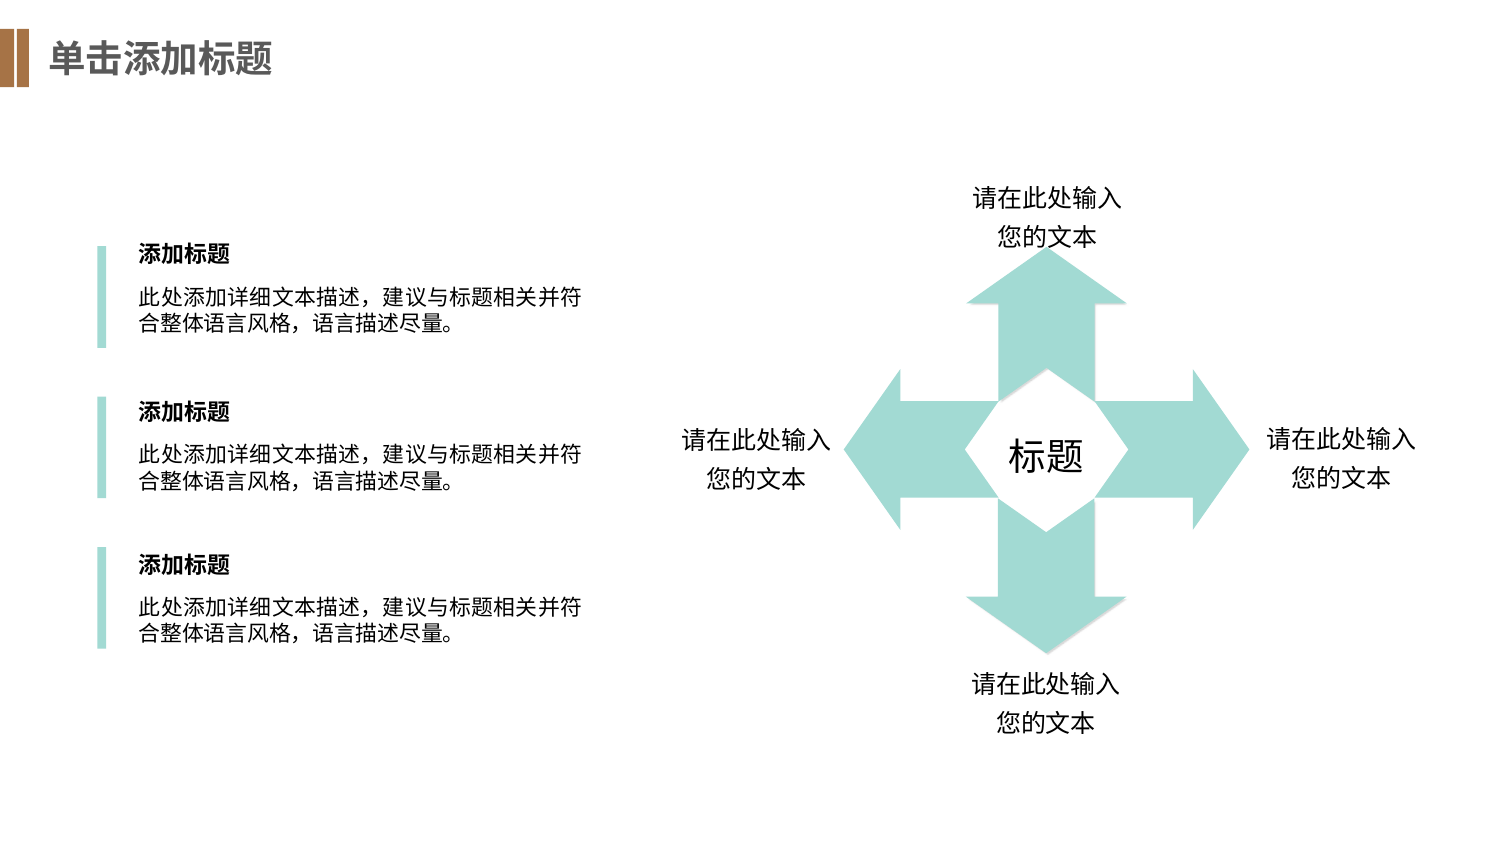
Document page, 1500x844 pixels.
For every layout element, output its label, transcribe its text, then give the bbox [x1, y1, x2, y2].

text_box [123, 542, 598, 658]
text_box 请在此处输入您的文本 [669, 409, 844, 499]
text_box [844, 369, 999, 530]
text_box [123, 390, 598, 505]
text_box [965, 498, 1127, 654]
text_box 请在此处输入您的文本 [953, 654, 1139, 744]
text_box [123, 232, 598, 347]
text_box [1094, 369, 1250, 530]
text_box [0, 28, 15, 88]
text_box [16, 28, 30, 88]
text_box [97, 396, 107, 499]
text_box 请在此处输入您的文本 [1252, 409, 1432, 499]
text_box 单击添加标题 [33, 28, 405, 88]
text_box [966, 257, 1127, 402]
text_box [97, 246, 107, 348]
text_box [97, 547, 107, 649]
text_box 标题 [970, 427, 1123, 484]
text_box 请在此处输入您的文本 [956, 167, 1139, 257]
